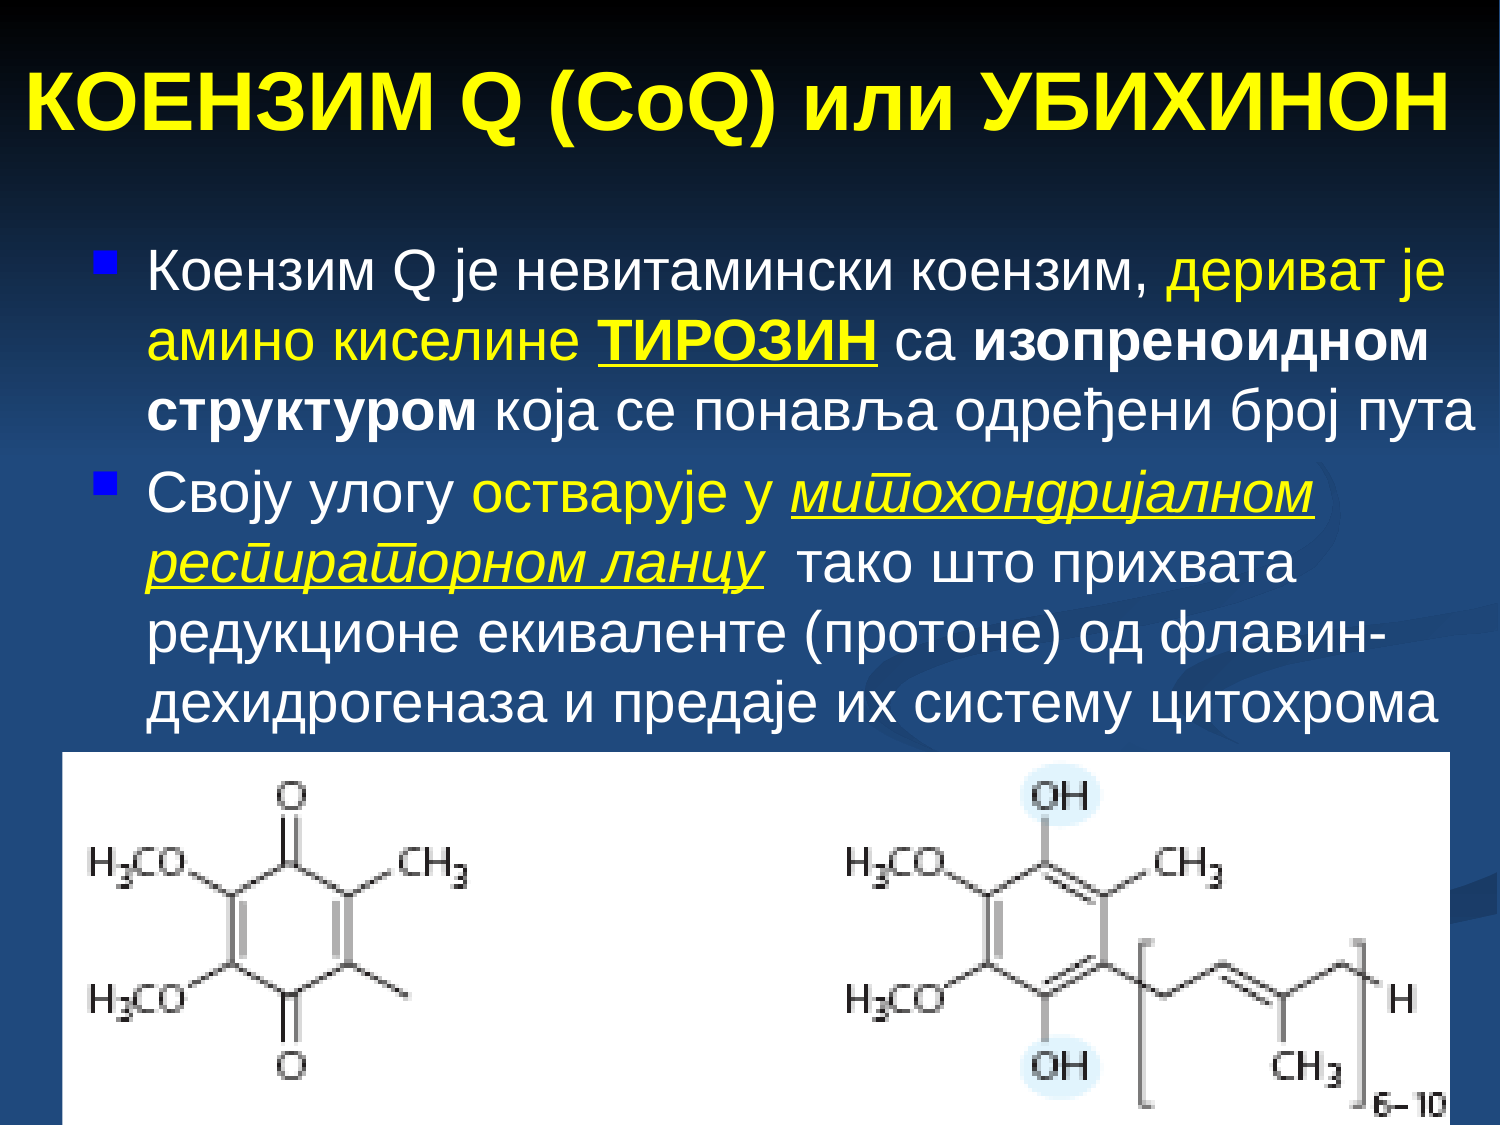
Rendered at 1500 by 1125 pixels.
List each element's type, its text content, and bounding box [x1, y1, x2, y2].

title КОЕНЗИМ Q (CоQ) или УБИХИНОН [0, 0, 1500, 194]
picture [62, 752, 1451, 1125]
list Коензим Q је невитамински коензим, дериват је амино киселине ТИРОЗИН са изопреноидном структуром која се понавља одређени број пута Своју улогу остварује у митохондријалном респираторном ланцу тако што прихвата редукционе екиваленте (протоне) од флавин-дехидрогеназа и предаје их систему цитохрома [75, 224, 1500, 825]
